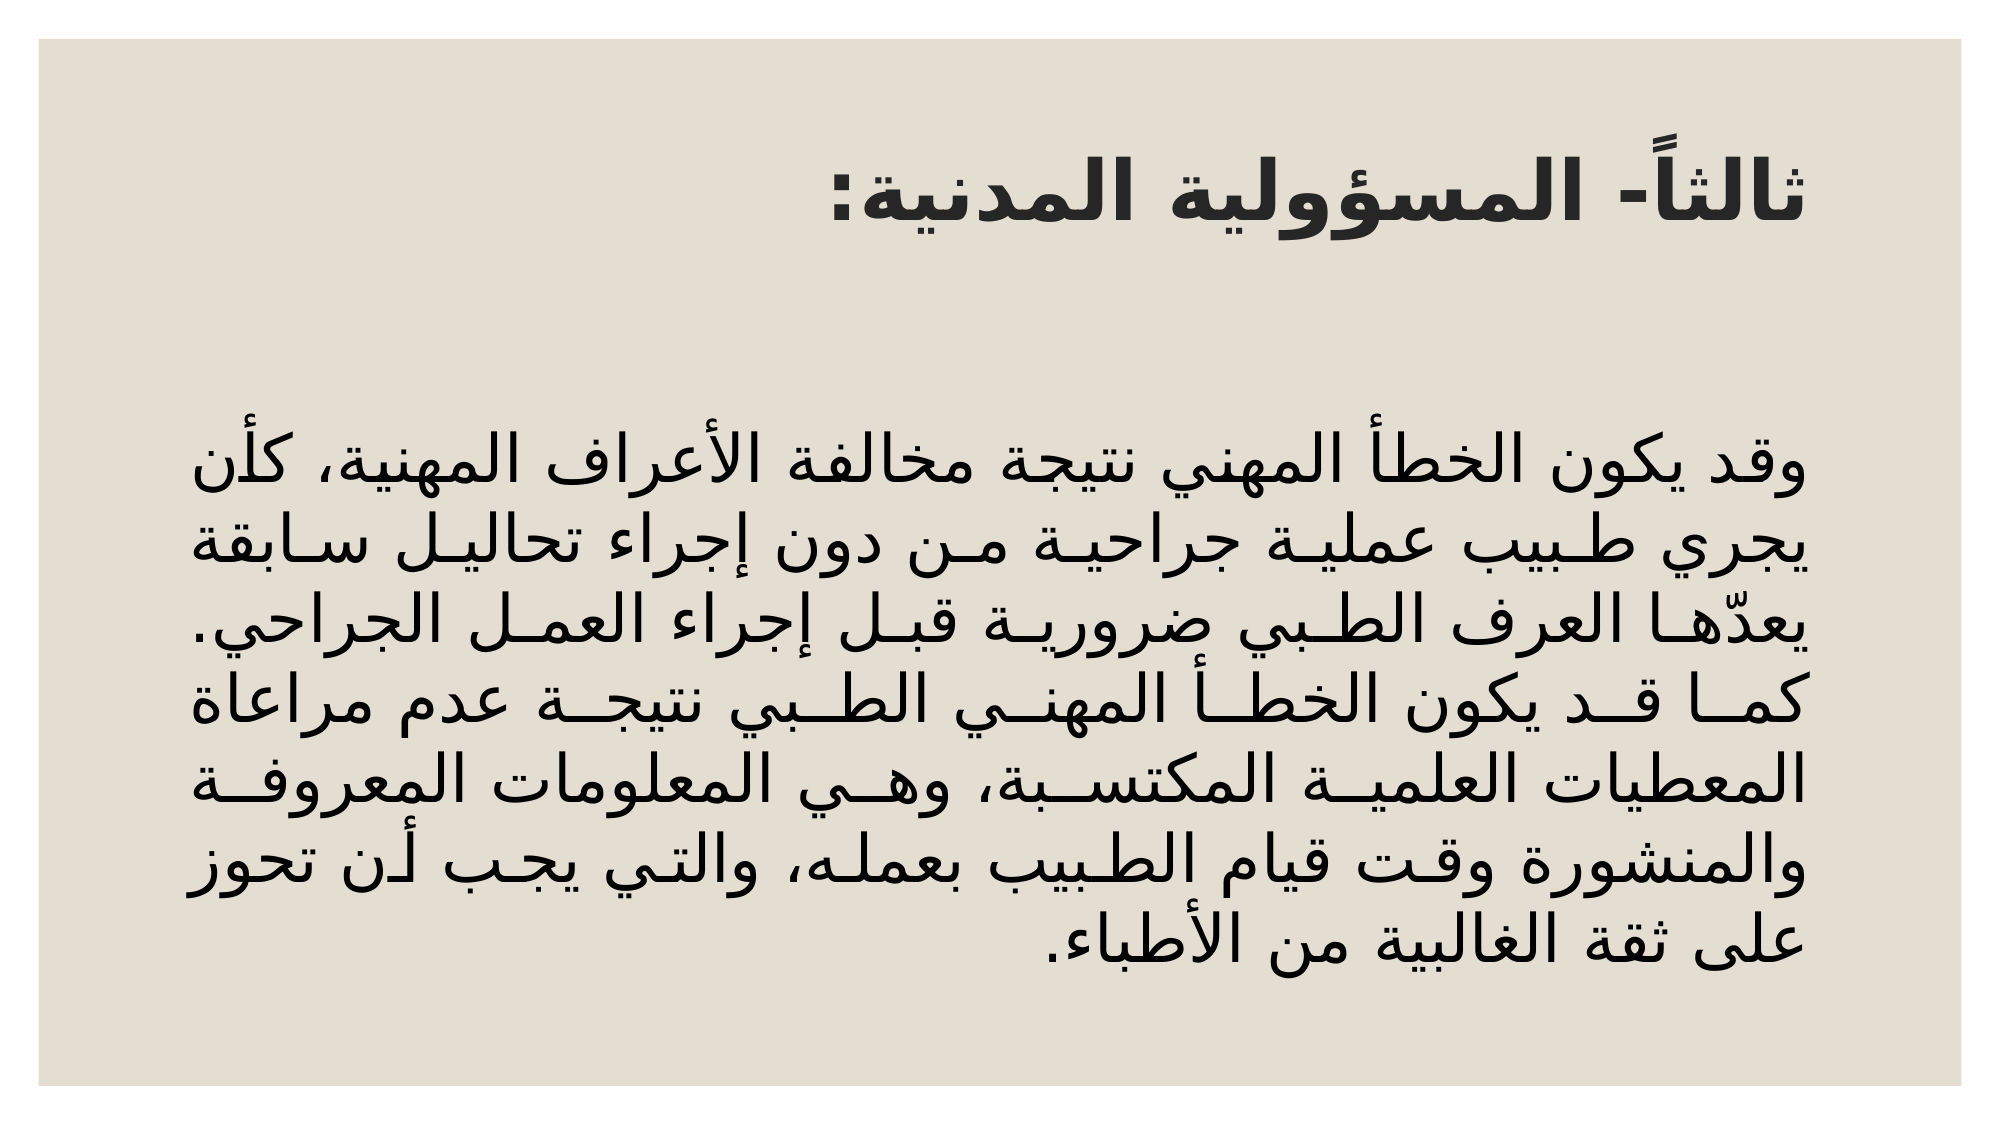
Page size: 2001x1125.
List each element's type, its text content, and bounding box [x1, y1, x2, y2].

title ثالثاً- المسؤولية المدنية: [174, 105, 1825, 282]
list وقد يكون الخطأ المهني نتيجة مخالفة الأعراف المهنية، كأن يجري طبيب عملية جراحية من دون إجراء تحاليل سابقة يعدّها العرف الطبي ضرورية قبل إجراء العمل الجراحي. كما قد يكون الخطأ المهني الطبي نتيجة عدم مراعاة المعطيات العلمية المكتسبة، وهي المعلومات المعروفة والمنشورة وقت قيام الطبيب بعمله، والتي يجب أن تحوز على ثقة الغالبية من الأطباء. [174, 345, 1825, 990]
